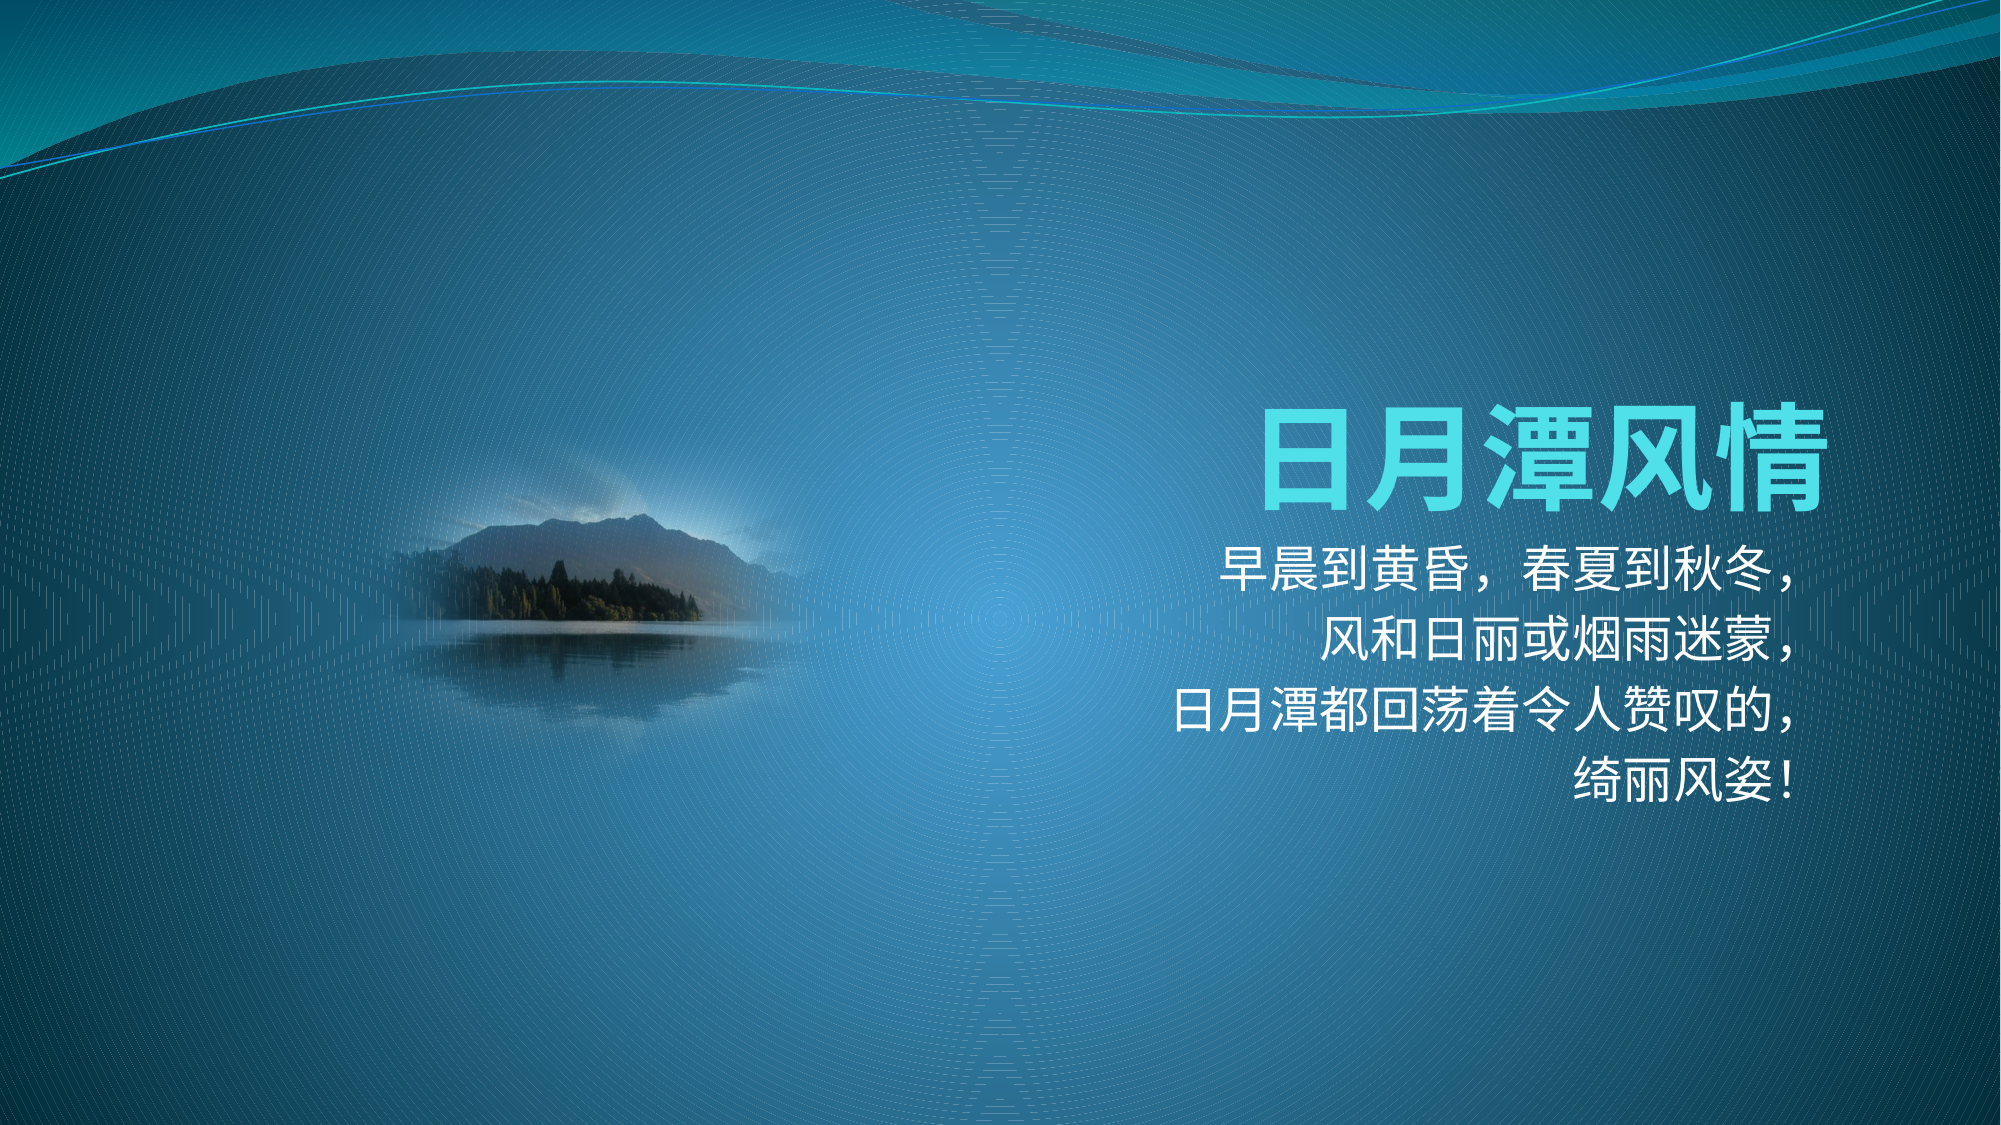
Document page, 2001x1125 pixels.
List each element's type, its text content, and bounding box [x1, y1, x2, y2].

subtitle 早晨到黄昏，春夏到秋冬， 风和日丽或烟雨迷蒙， 日月潭都回荡着令人赞叹的， 绮丽风姿！ [116, 529, 1835, 818]
picture [347, 415, 845, 789]
title 日月潭风情 [116, 224, 1835, 525]
